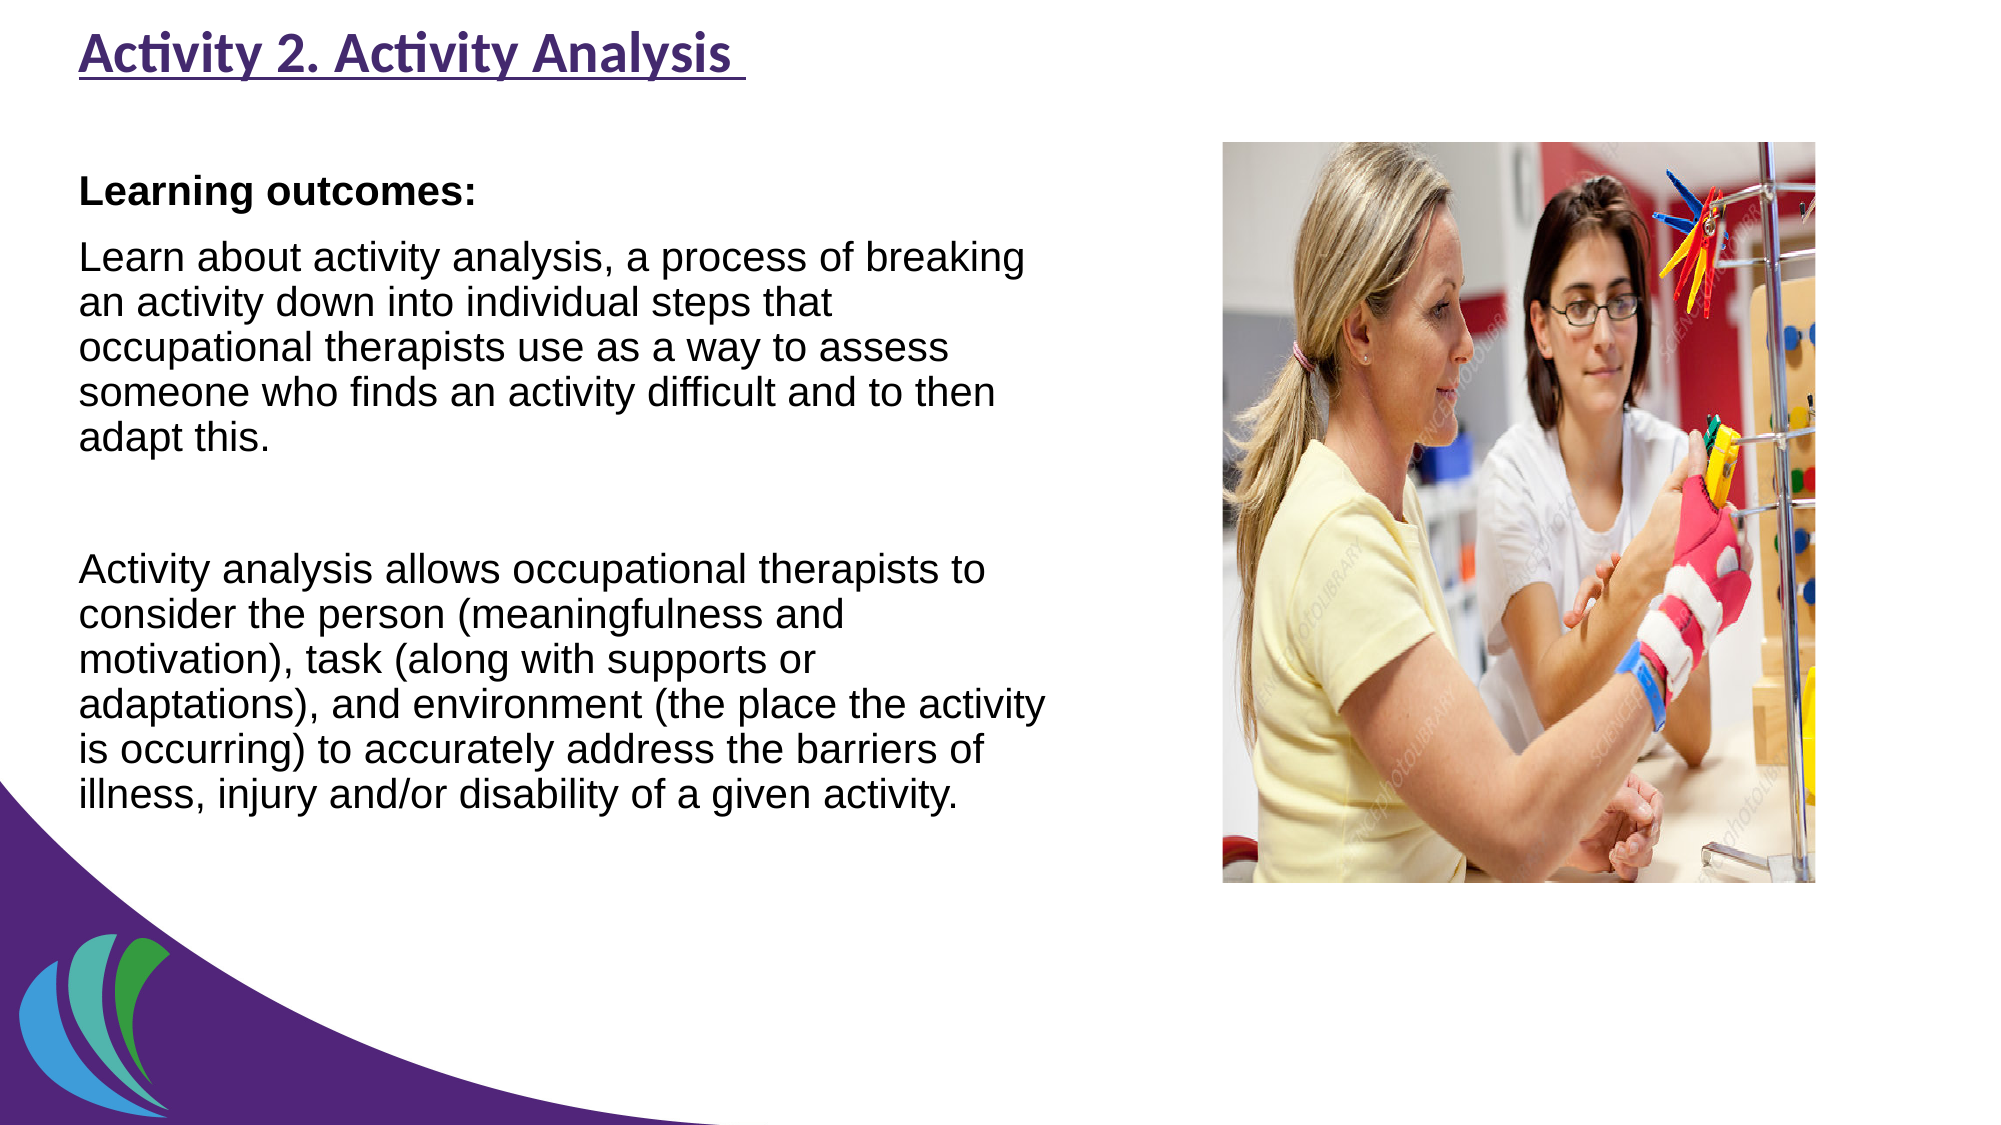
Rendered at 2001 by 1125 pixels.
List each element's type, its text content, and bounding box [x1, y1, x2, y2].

title Activity 2. Activity Analysis [63, 14, 1000, 161]
picture [0, 1, 2000, 1125]
list Learning outcomes: Learn about activity analysis, a process of breaking an activity down into individual steps that occupational therapists use as a way to assess someone who finds an activity difficult and to then adapt this. Activity analysis allows occupational therapists to consider the person (meaningfulness and motivation), task (along with supports or adaptations), and environment (the place the activity is occurring) to accurately address the barriers of illness, injury and/or disability of a given activity. [63, 161, 1073, 949]
